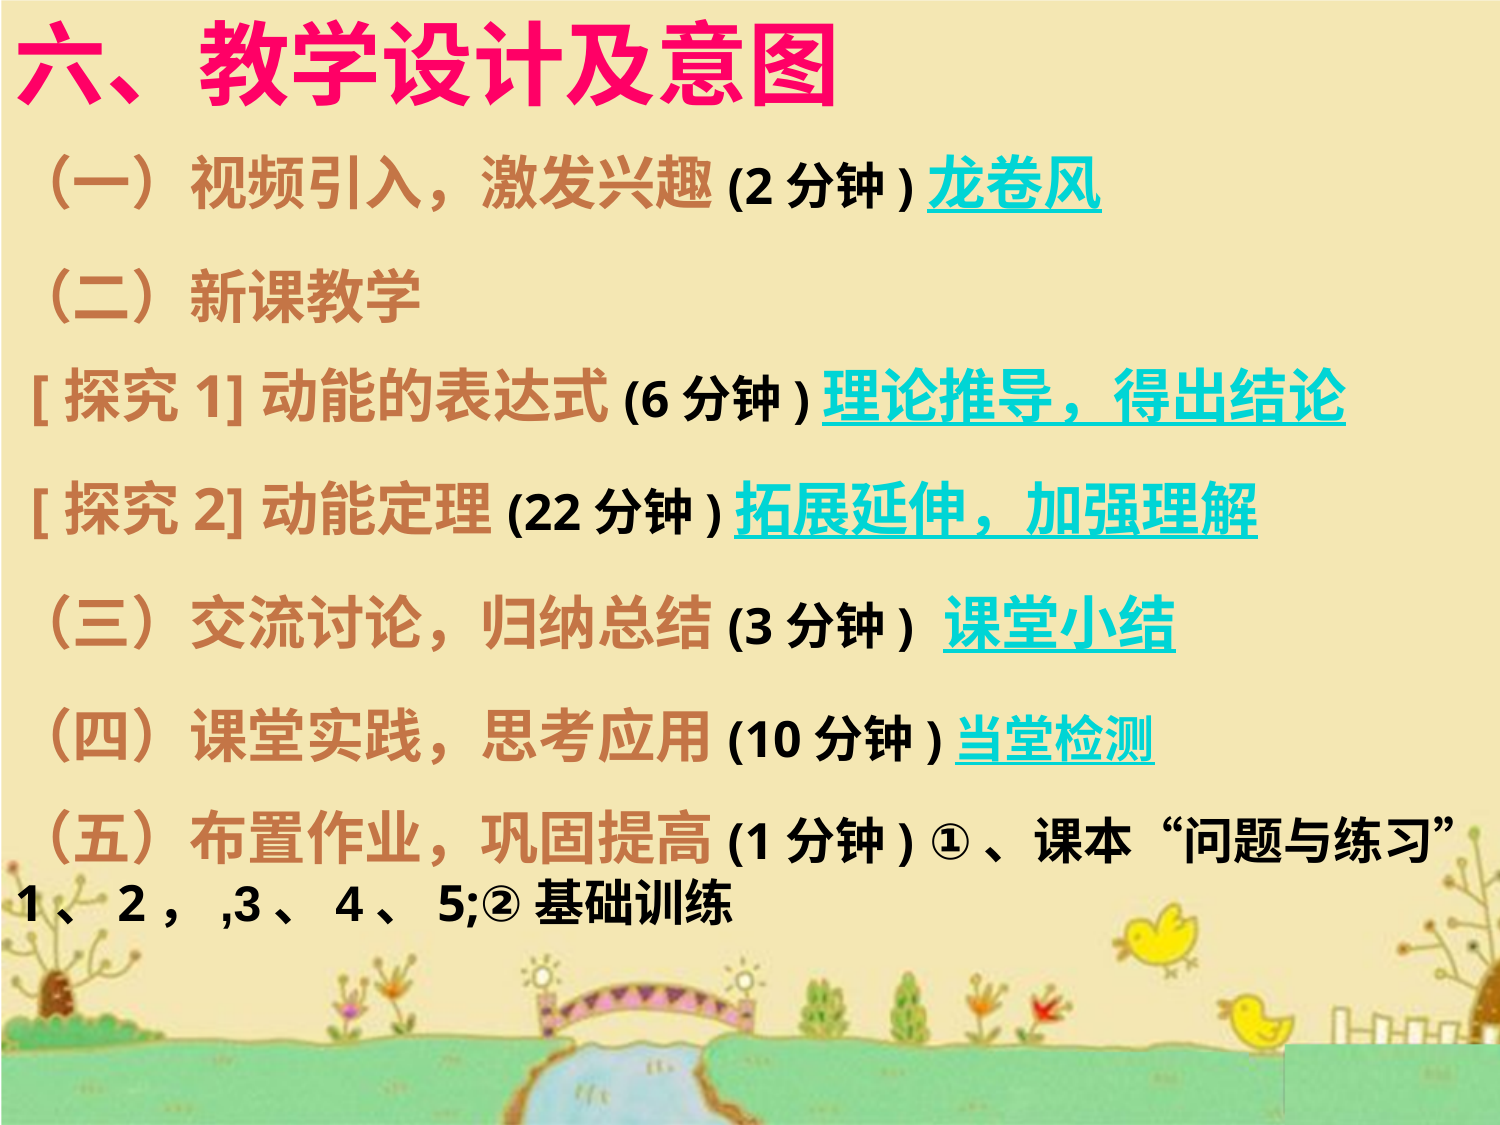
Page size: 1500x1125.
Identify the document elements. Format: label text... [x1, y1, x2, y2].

text_box 六、教学设计及意图 （一）视频引入，激发兴趣(2分钟) 龙卷风 （二）新课教学 [探究1]动能的表达式(6分钟)理论推导，得出结论 [探究2]动能定理(22分钟)拓展延伸，加强理解 （三）交流讨论，归纳总结(3分钟) 课堂小结 （四）课堂实践，思考应用(10分钟)当堂检测 （五）布置作业，巩固提高(1分钟) ①、课本“问题与练习” 1、2，,3、4、5;②基础训练 [0, 0, 1500, 939]
picture [0, 939, 1500, 1125]
